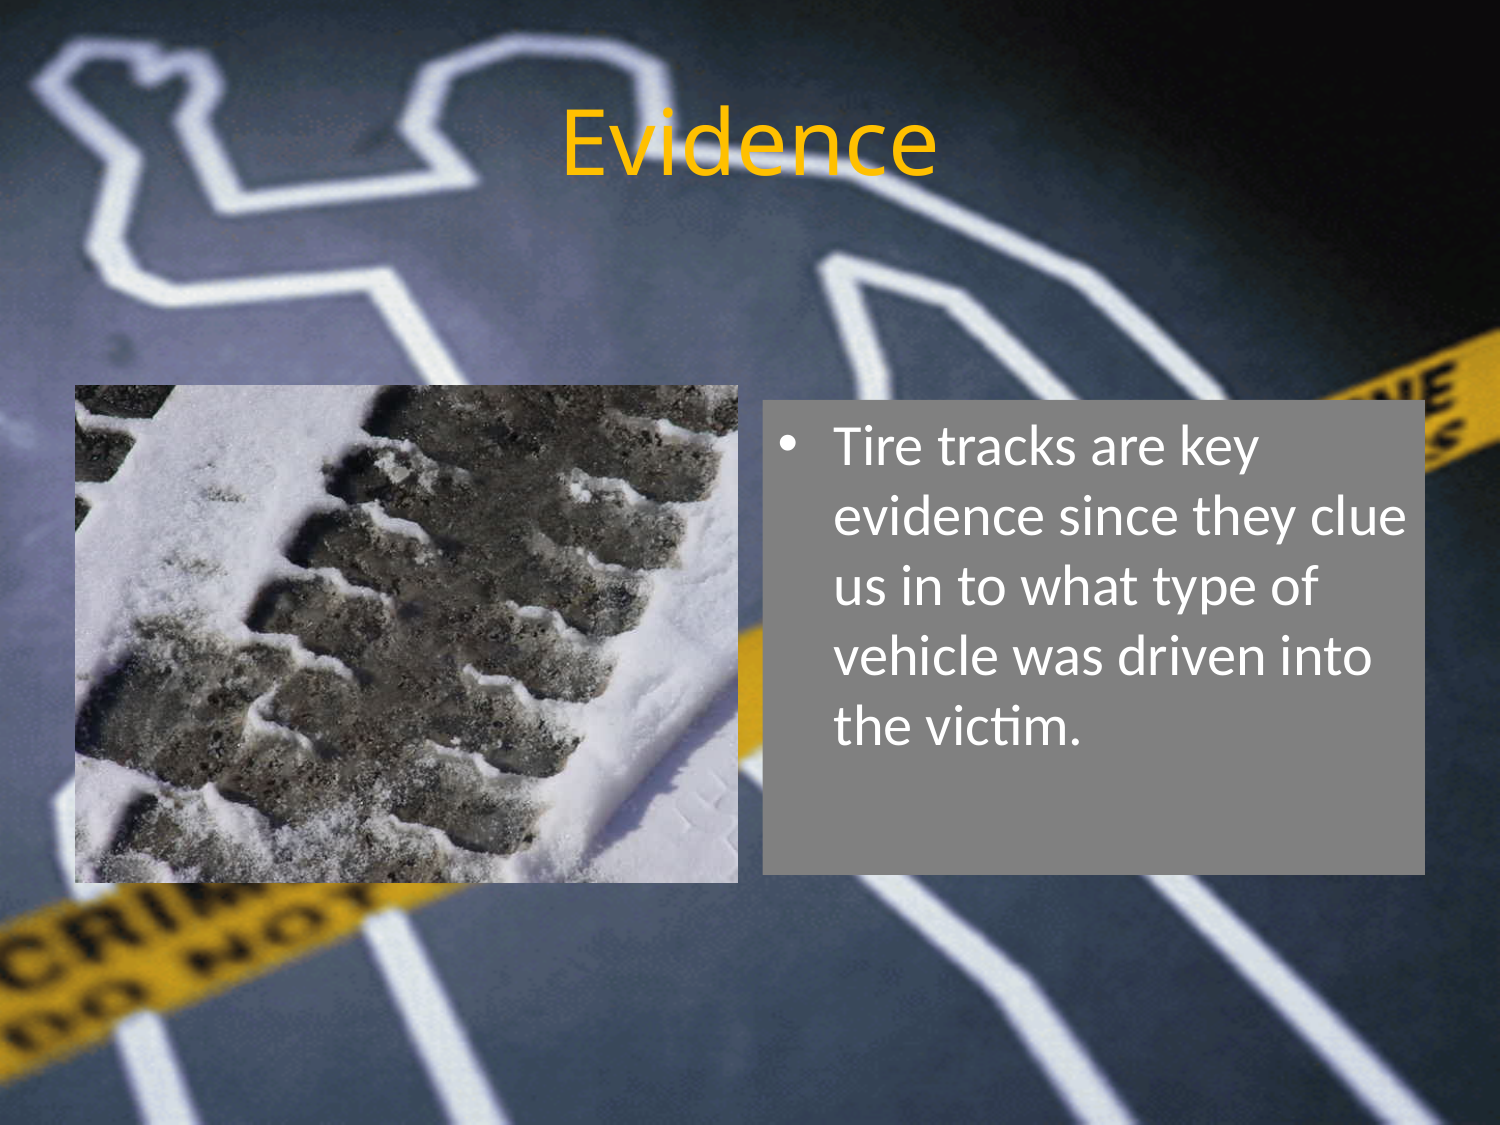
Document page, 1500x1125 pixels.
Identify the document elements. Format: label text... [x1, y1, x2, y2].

list Tire tracks are key evidence since they clue us in to what type of vehicle was driven into the victim. [762, 399, 1425, 875]
picture [0, 0, 1500, 1125]
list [74, 384, 738, 883]
title Evidence [75, 45, 1425, 233]
